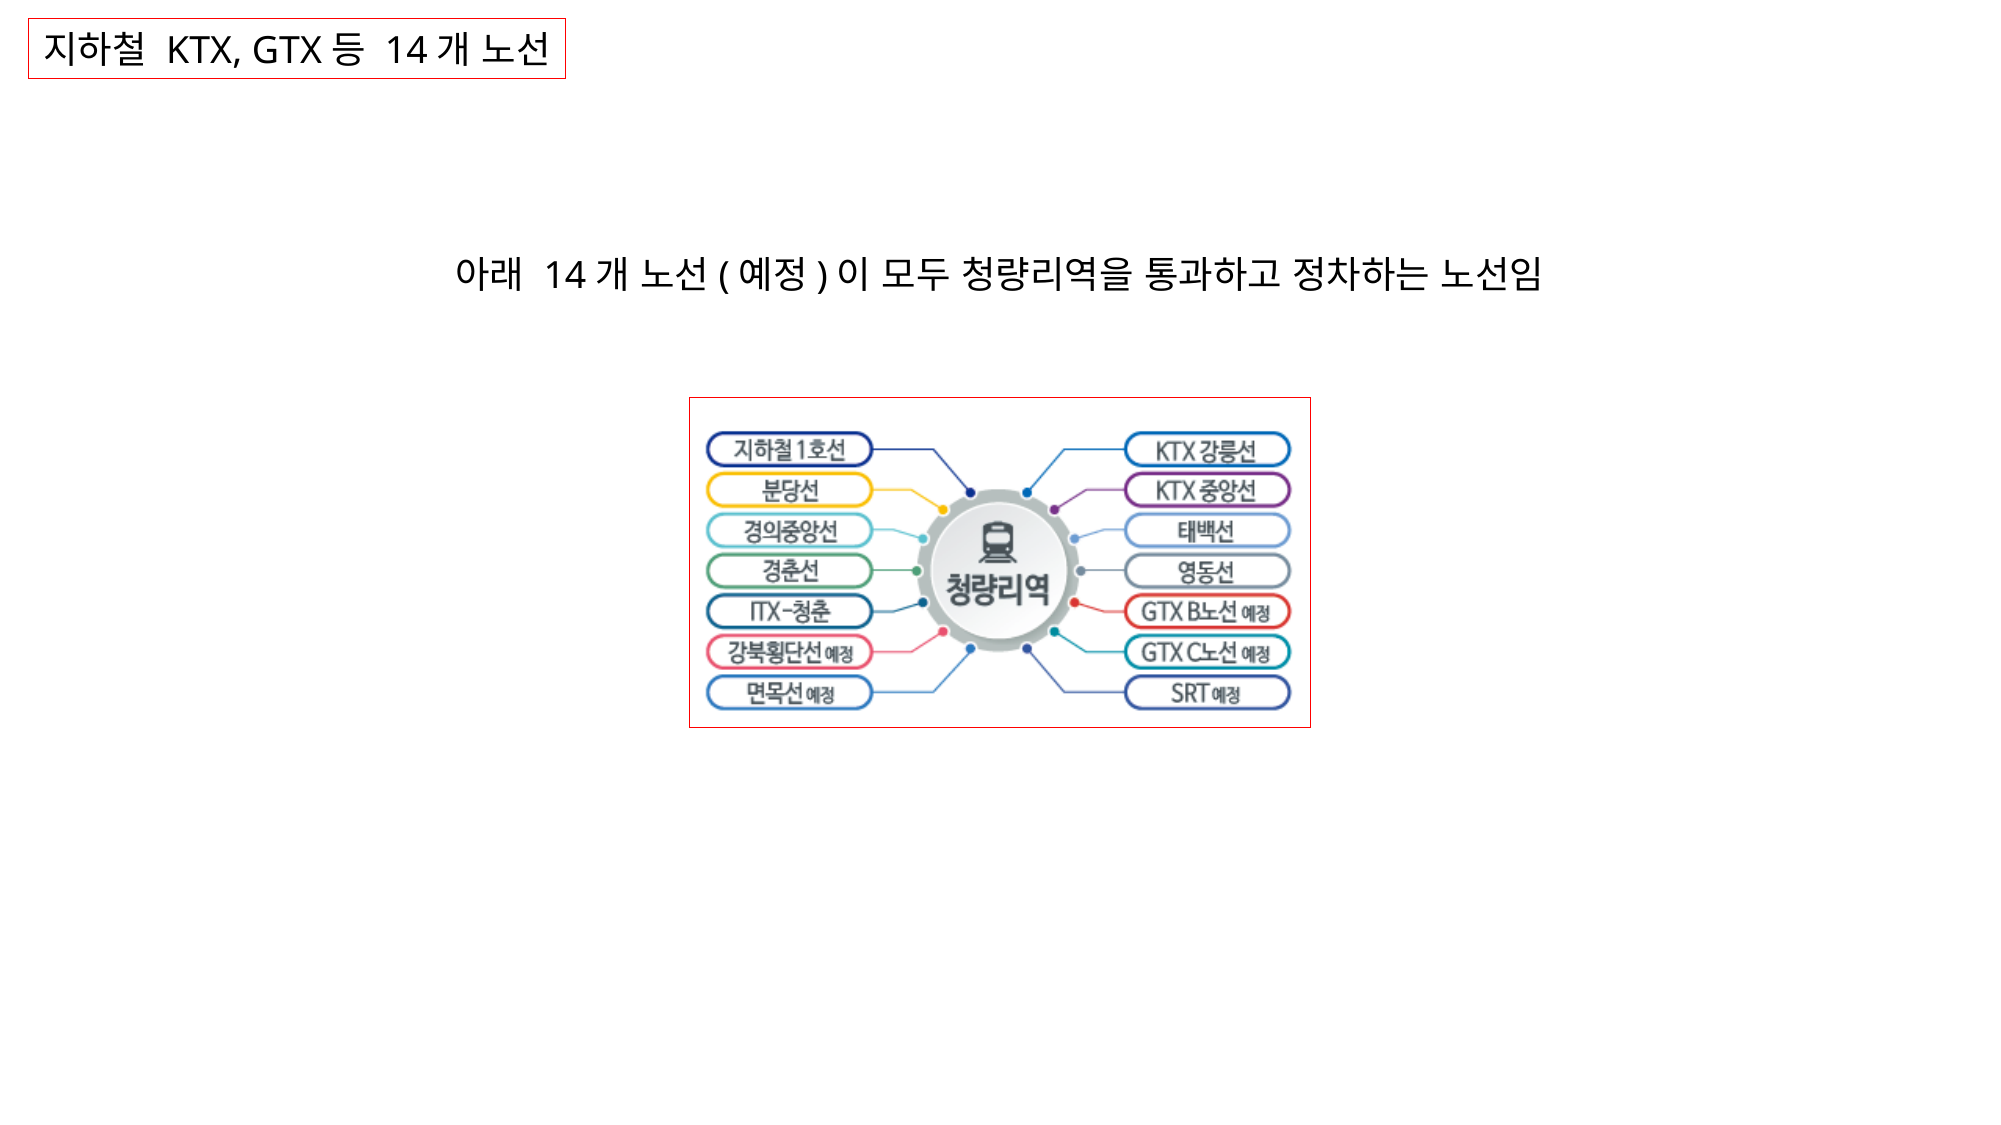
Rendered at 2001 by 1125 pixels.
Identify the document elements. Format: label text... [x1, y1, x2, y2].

text_box 지하철 KTX, GTX등 14개 노선 [28, 18, 566, 79]
text_box 아래 14개 노선(예정)이 모두 청량리역을 통과하고 정차하는 노선임 [440, 243, 1560, 304]
picture [689, 397, 1311, 728]
